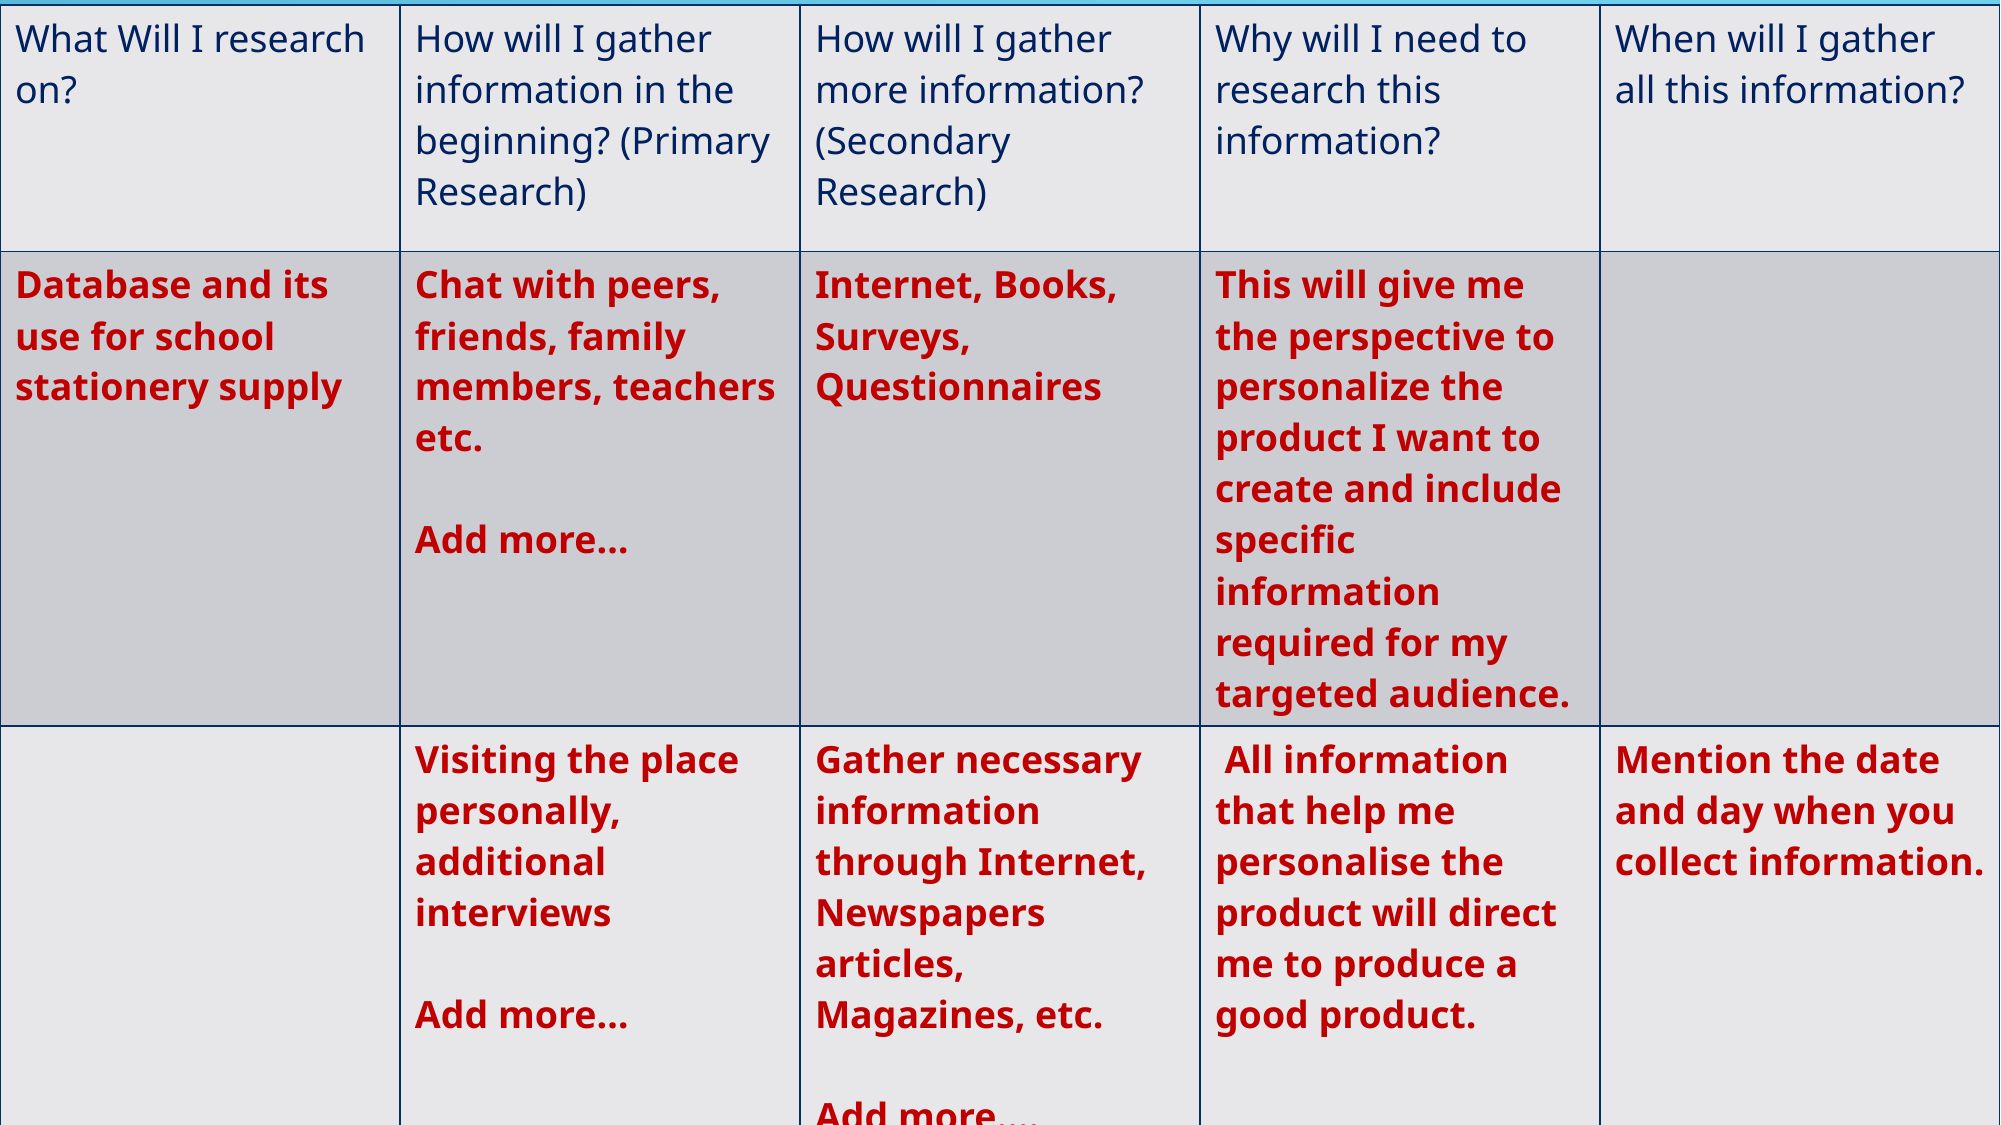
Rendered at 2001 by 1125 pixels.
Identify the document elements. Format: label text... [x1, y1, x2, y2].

table_cell Internet, Books, Surveys, Questionnaires [801, 252, 1199, 725]
table_header How will I gather information in the beginning? (Primary Research) [401, 6, 799, 251]
table_cell This will give me the perspective to personalize the product I want to create and include specific information required for my targeted audience. [1201, 252, 1599, 725]
table_header How will I gather more information? (Secondary Research) [801, 6, 1199, 251]
table_cell Mention the date and day when you collect information. [1601, 727, 1999, 1125]
table_cell Database and its use for school stationery supply [1, 252, 399, 725]
table_cell All information that help me personalise the product will direct me to produce a good product. [1201, 727, 1599, 1125]
table_cell [1601, 252, 1999, 725]
table_cell [1, 727, 399, 1125]
table_cell Visiting the place personally, additional interviews Add more… [401, 727, 799, 1125]
table_header What Will I research on? [1, 6, 399, 251]
table_header Why will I need to research this information? [1201, 6, 1599, 251]
table_cell Chat with peers, friends, family members, teachers etc. Add more… [401, 252, 799, 725]
table_header When will I gather all this information? [1601, 6, 1999, 251]
table_cell Gather necessary information through Internet, Newspapers articles, Magazines, etc. Add more…. [801, 727, 1199, 1125]
